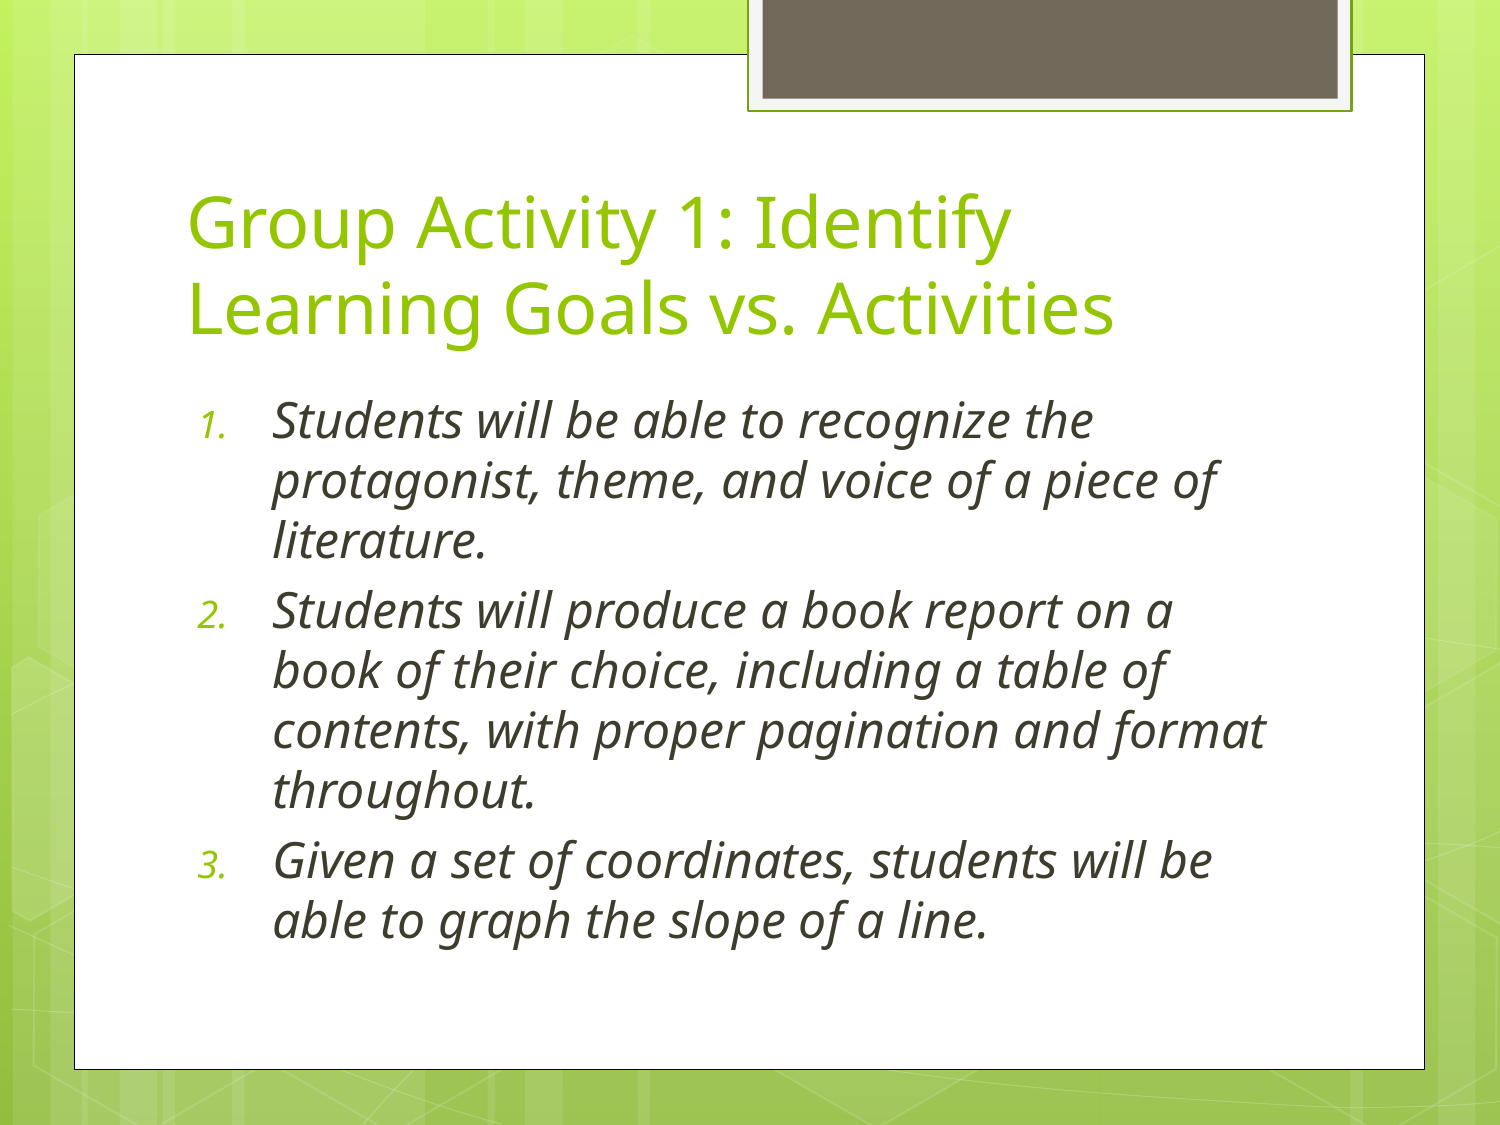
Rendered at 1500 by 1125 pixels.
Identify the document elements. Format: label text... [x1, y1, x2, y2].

title Group Activity 1: Identify Learning Goals vs. Activities [171, 168, 1324, 357]
list Students will be able to recognize the protagonist, theme, and voice of a piece of literature. Students will produce a book report on a book of their choice, including a table of contents, with proper pagination and format throughout. Given a set of coordinates, students will be able to graph the slope of a line. [171, 381, 1283, 957]
